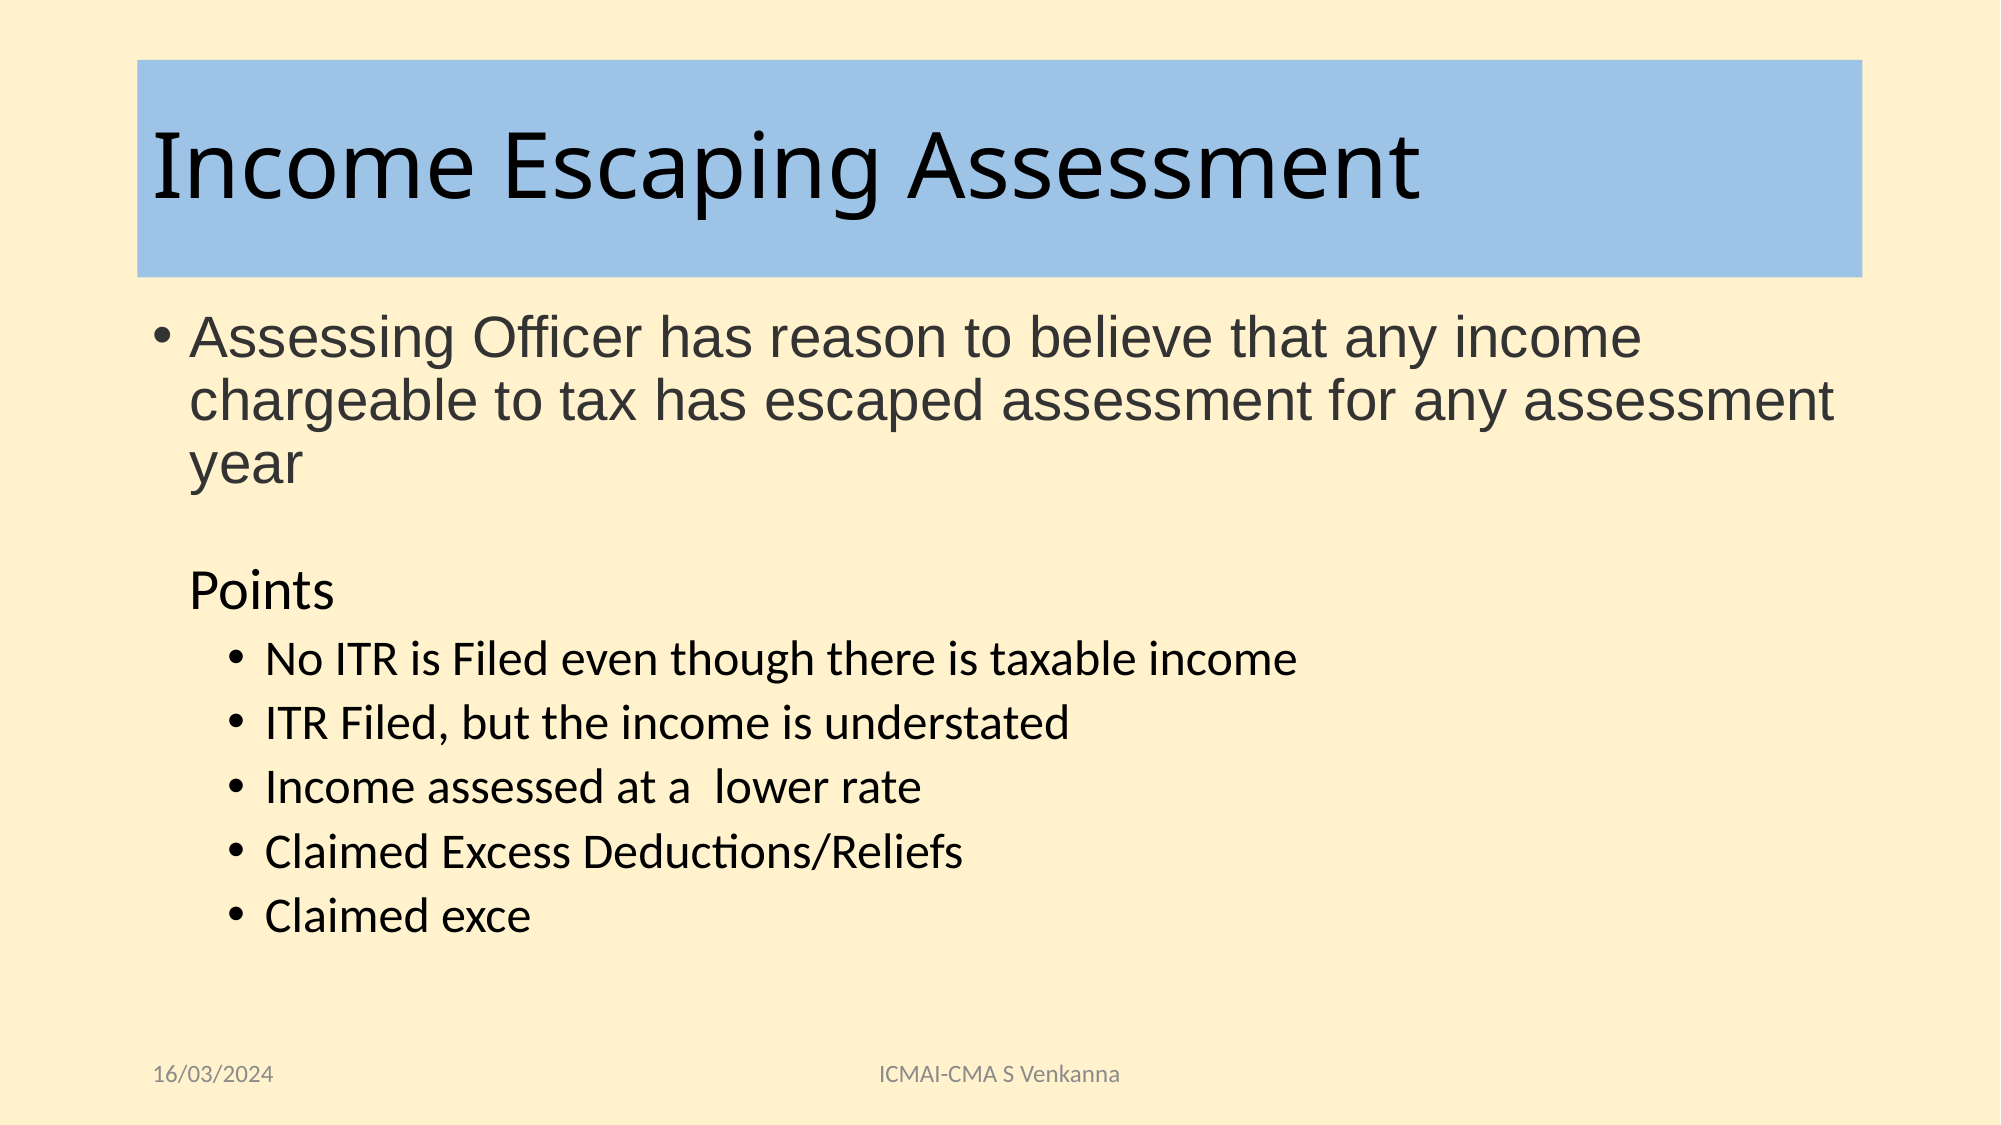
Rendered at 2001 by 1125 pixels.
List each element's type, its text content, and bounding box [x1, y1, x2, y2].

footer ICMAI-CMA S Venkanna [662, 1042, 1338, 1103]
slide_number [137, 1042, 588, 1103]
list Assessing Officer has reason to believe that any income chargeable to tax has escaped assessment for any assessment year Points No ITR is Filed even though there is taxable income ITR Filed, but the income is understated Income assessed at a lower rate Claimed Excess Deductions/Reliefs Claimed exce [137, 299, 1863, 1014]
title Income Escaping Assessment [137, 59, 1863, 278]
